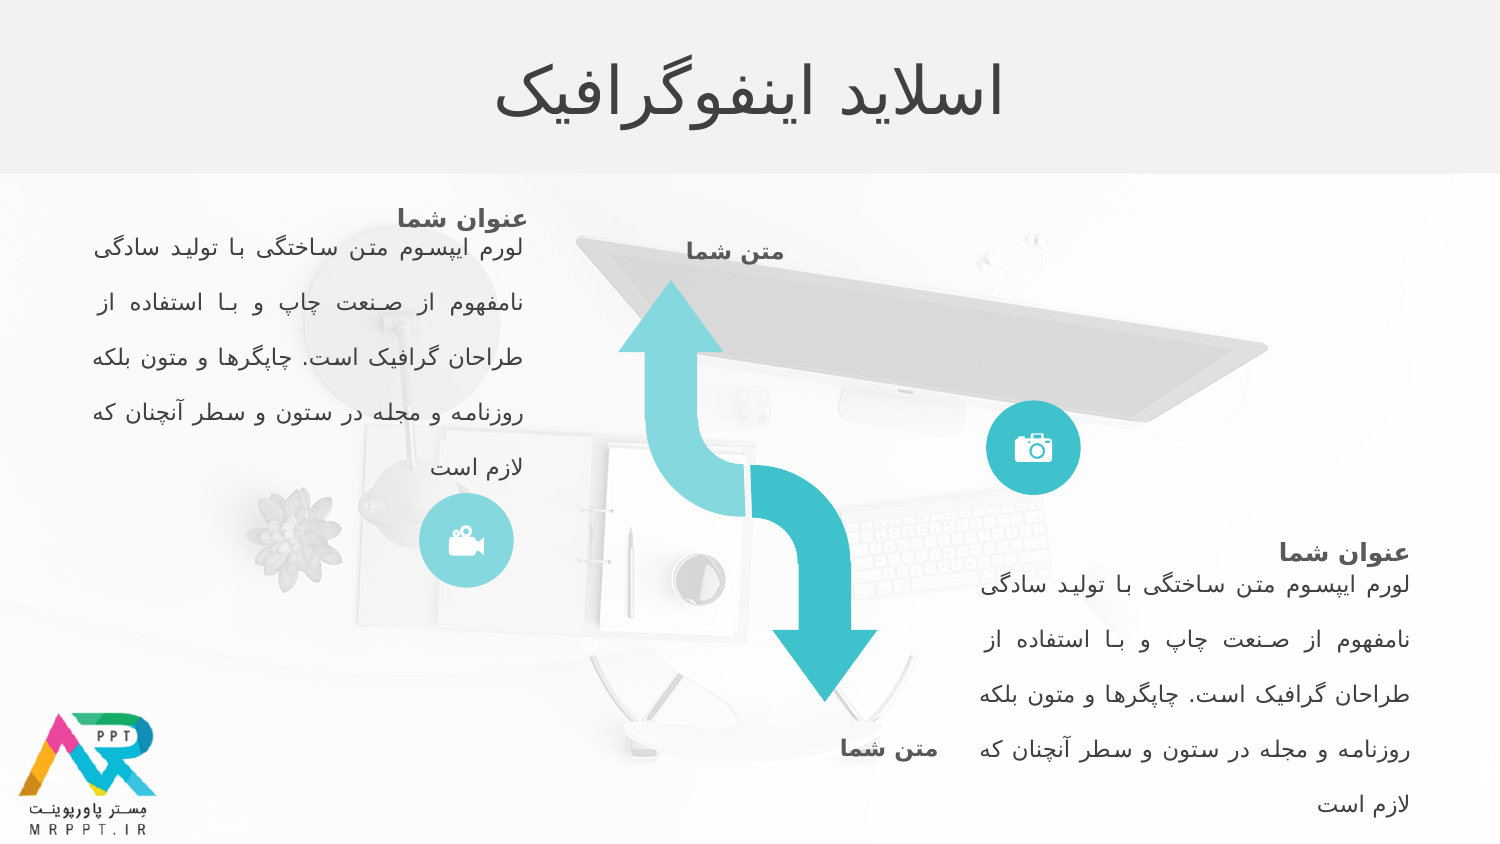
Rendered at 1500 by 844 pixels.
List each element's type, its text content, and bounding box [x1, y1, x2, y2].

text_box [75, 181, 544, 462]
text_box [1012, 431, 1055, 465]
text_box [962, 515, 1426, 799]
text_box [984, 398, 1083, 498]
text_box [617, 279, 878, 703]
text_box متن شما [548, 215, 800, 272]
picture [0, 174, 1500, 844]
text_box [446, 523, 487, 558]
text_box [417, 491, 516, 590]
list اسلاید اینفوگرافیک [0, 20, 1500, 115]
text_box متن شما [696, 711, 954, 768]
